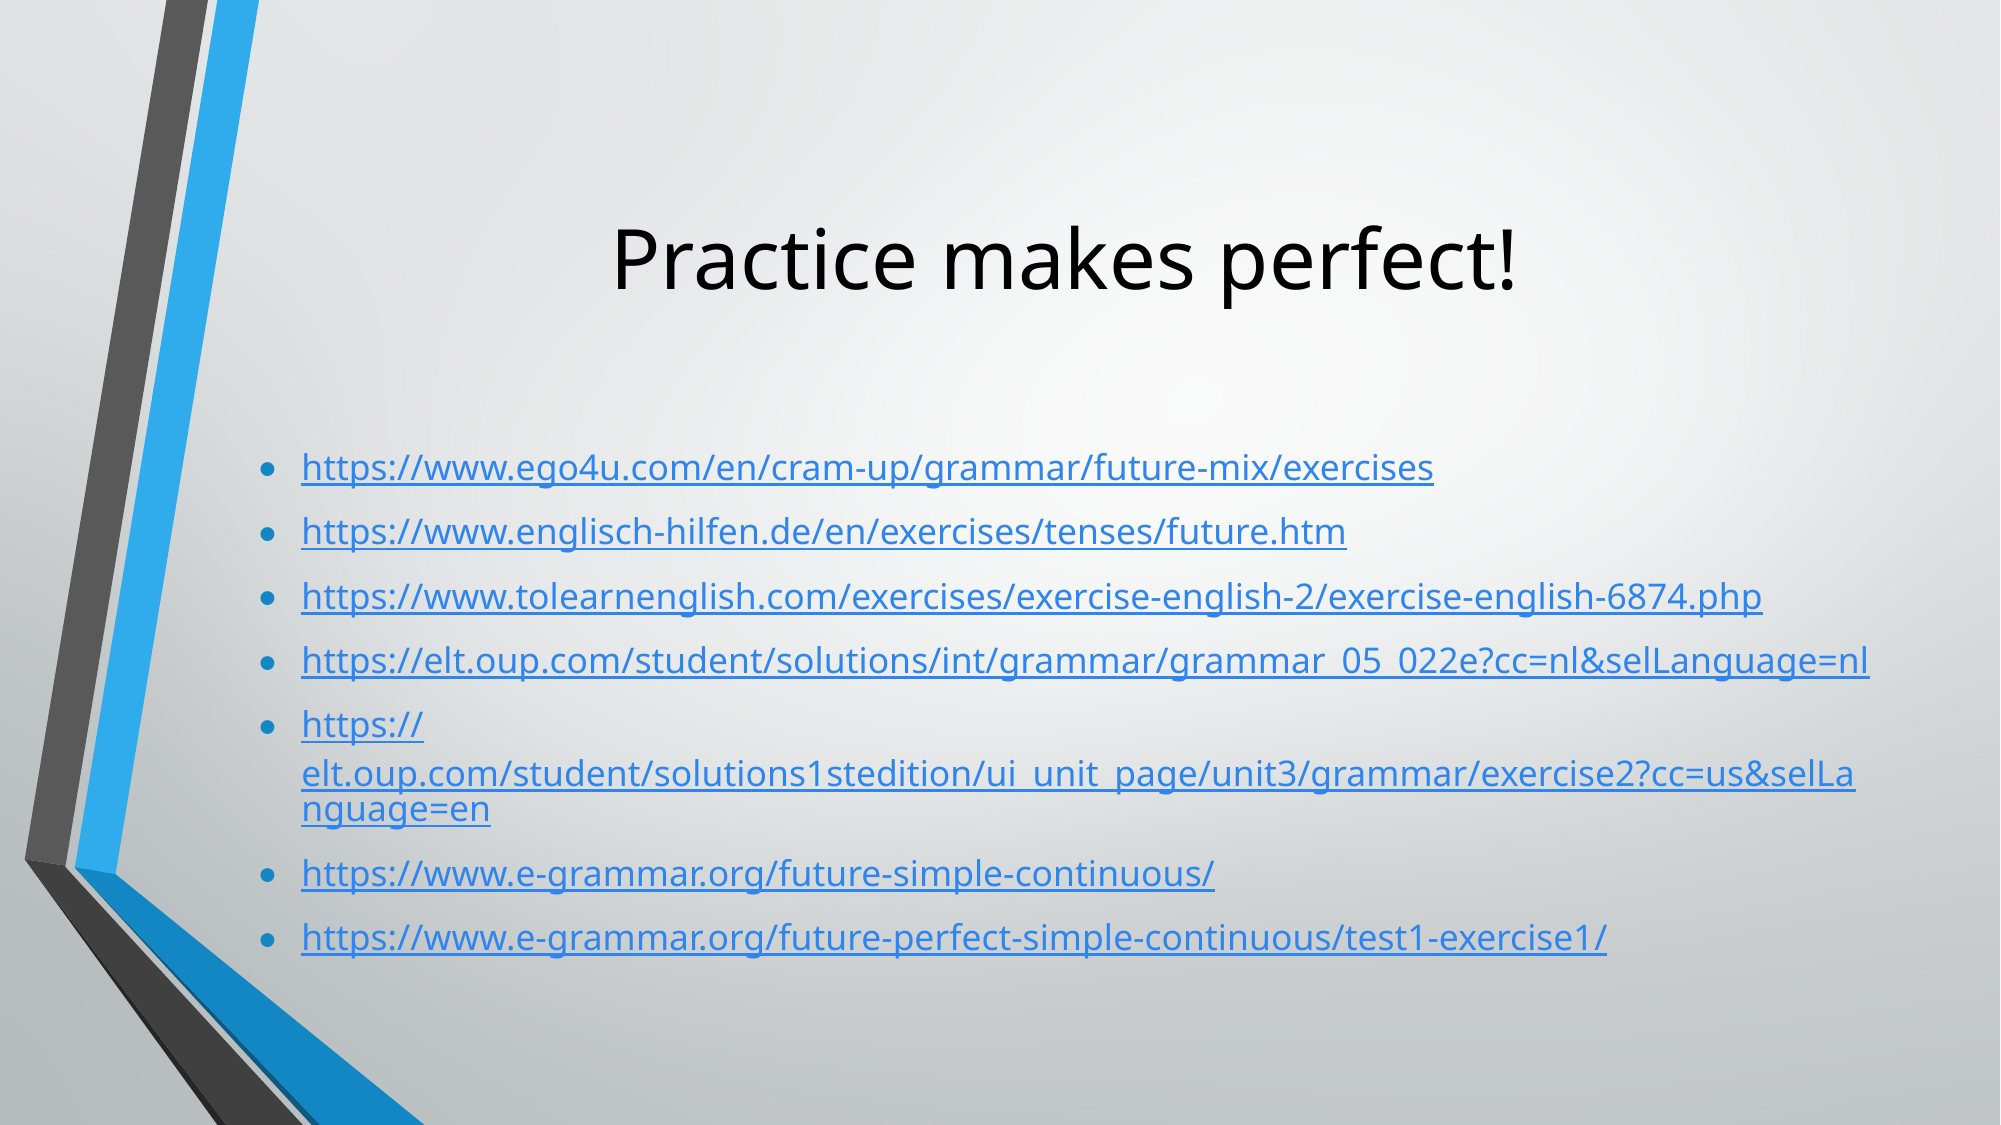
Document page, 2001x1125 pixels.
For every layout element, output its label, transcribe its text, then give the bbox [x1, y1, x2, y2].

list https://www.ego4u.com/en/cram-up/grammar/future-mix/exercises https://www.englisch-hilfen.de/en/exercises/tenses/future.htm https://www.tolearnenglish.com/exercises/exercise-english-2/exercise-english-6874.php https://elt.oup.com/student/solutions/int/grammar/grammar_05_022e?cc=nl&selLanguage=nl https://elt.oup.com/student/solutions1stedition/ui_unit_page/unit3/grammar/exercise2?cc=us&selLanguage=en https://www.e-grammar.org/future-simple-continuous/ https://www.e-grammar.org/future-perfect-simple-continuous/test1-exercise1/ [243, 437, 1887, 950]
title Practice makes perfect! [243, 112, 1887, 400]
